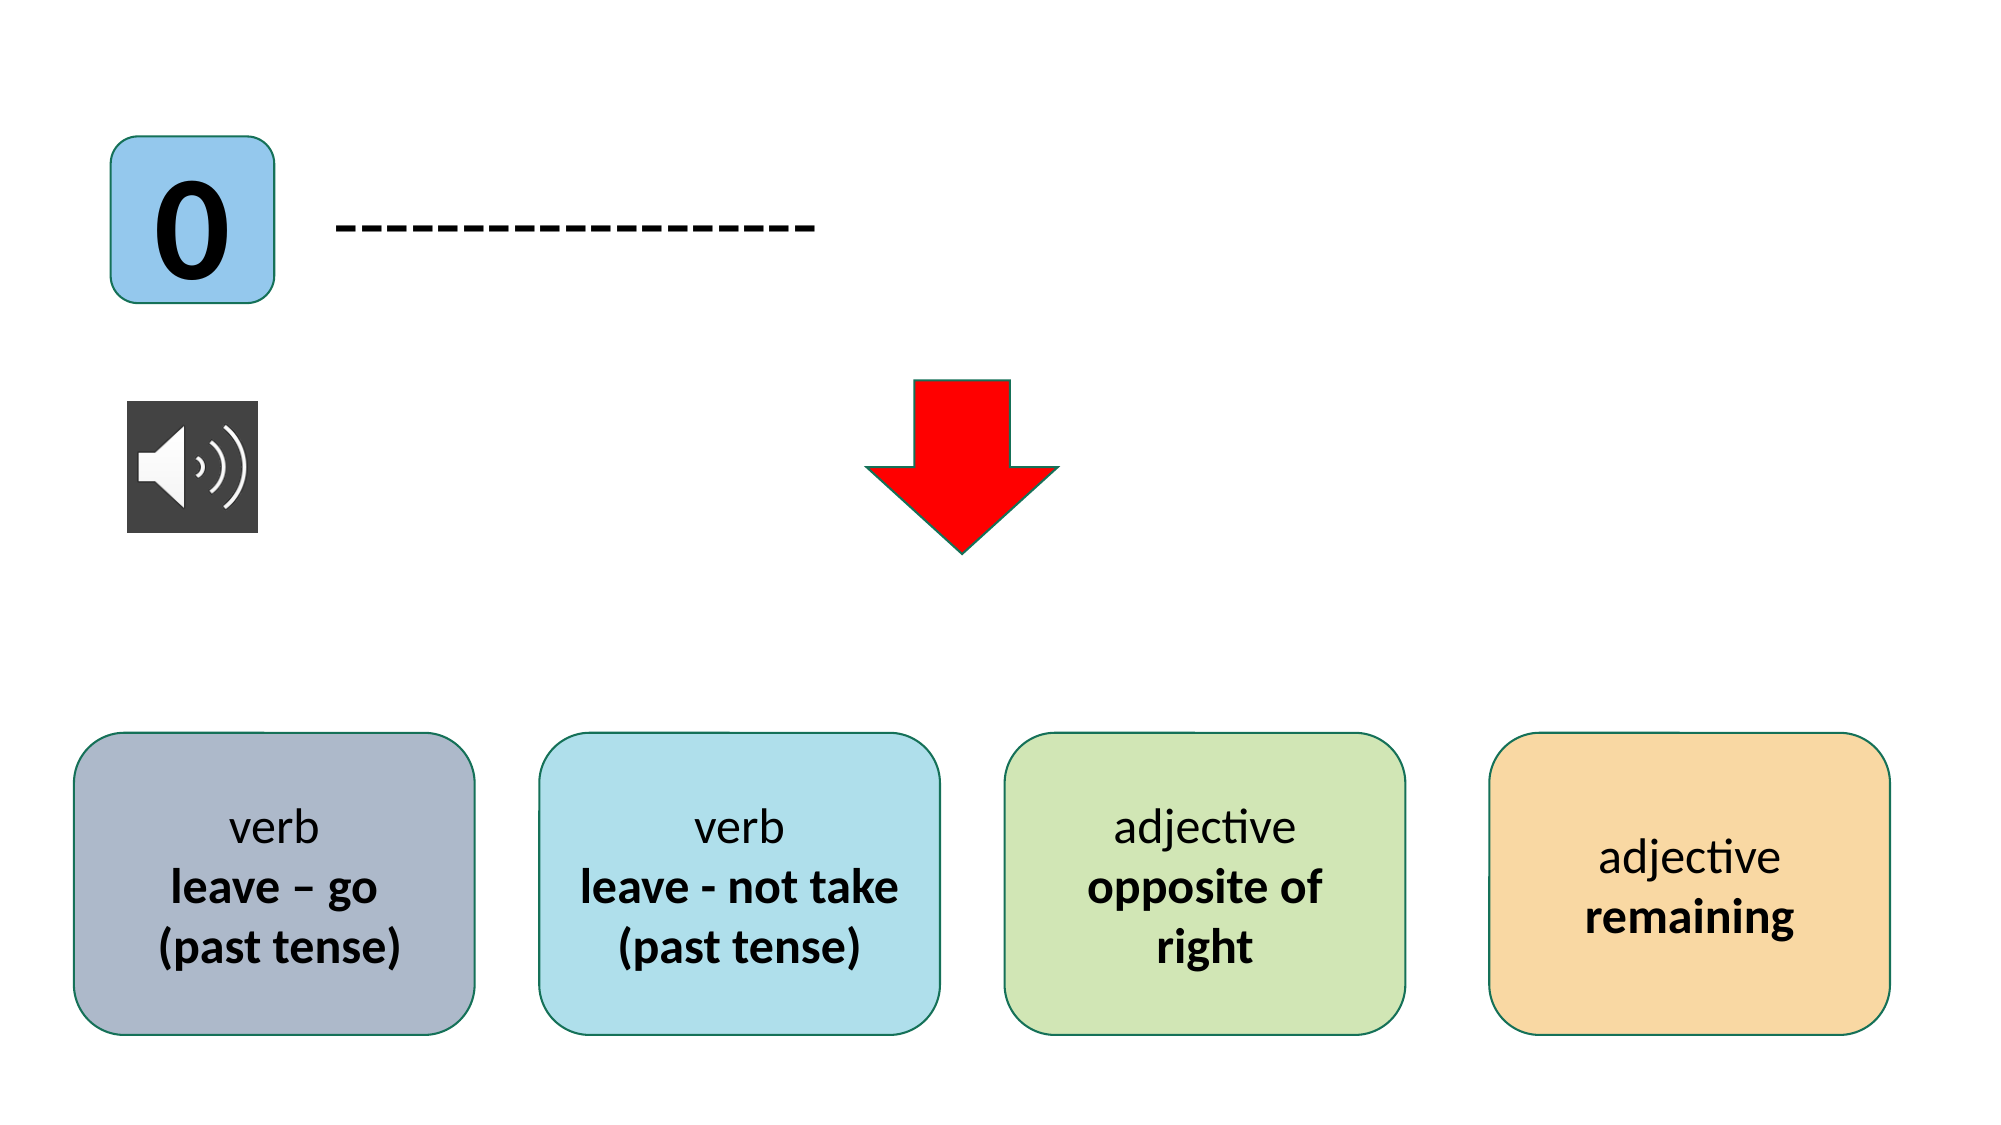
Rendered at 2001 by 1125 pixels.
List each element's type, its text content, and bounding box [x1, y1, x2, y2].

text_box verb leave – go (past tense) [72, 731, 476, 1036]
text_box adjective remaining [1488, 731, 1892, 1036]
text_box 0 [109, 135, 276, 305]
text_box [863, 379, 1061, 556]
picture [125, 400, 260, 534]
text_box verb leave - not take (past tense) [538, 731, 942, 1036]
text_box ------------------- [319, 161, 1859, 277]
text_box adjective opposite of right [1003, 731, 1407, 1036]
